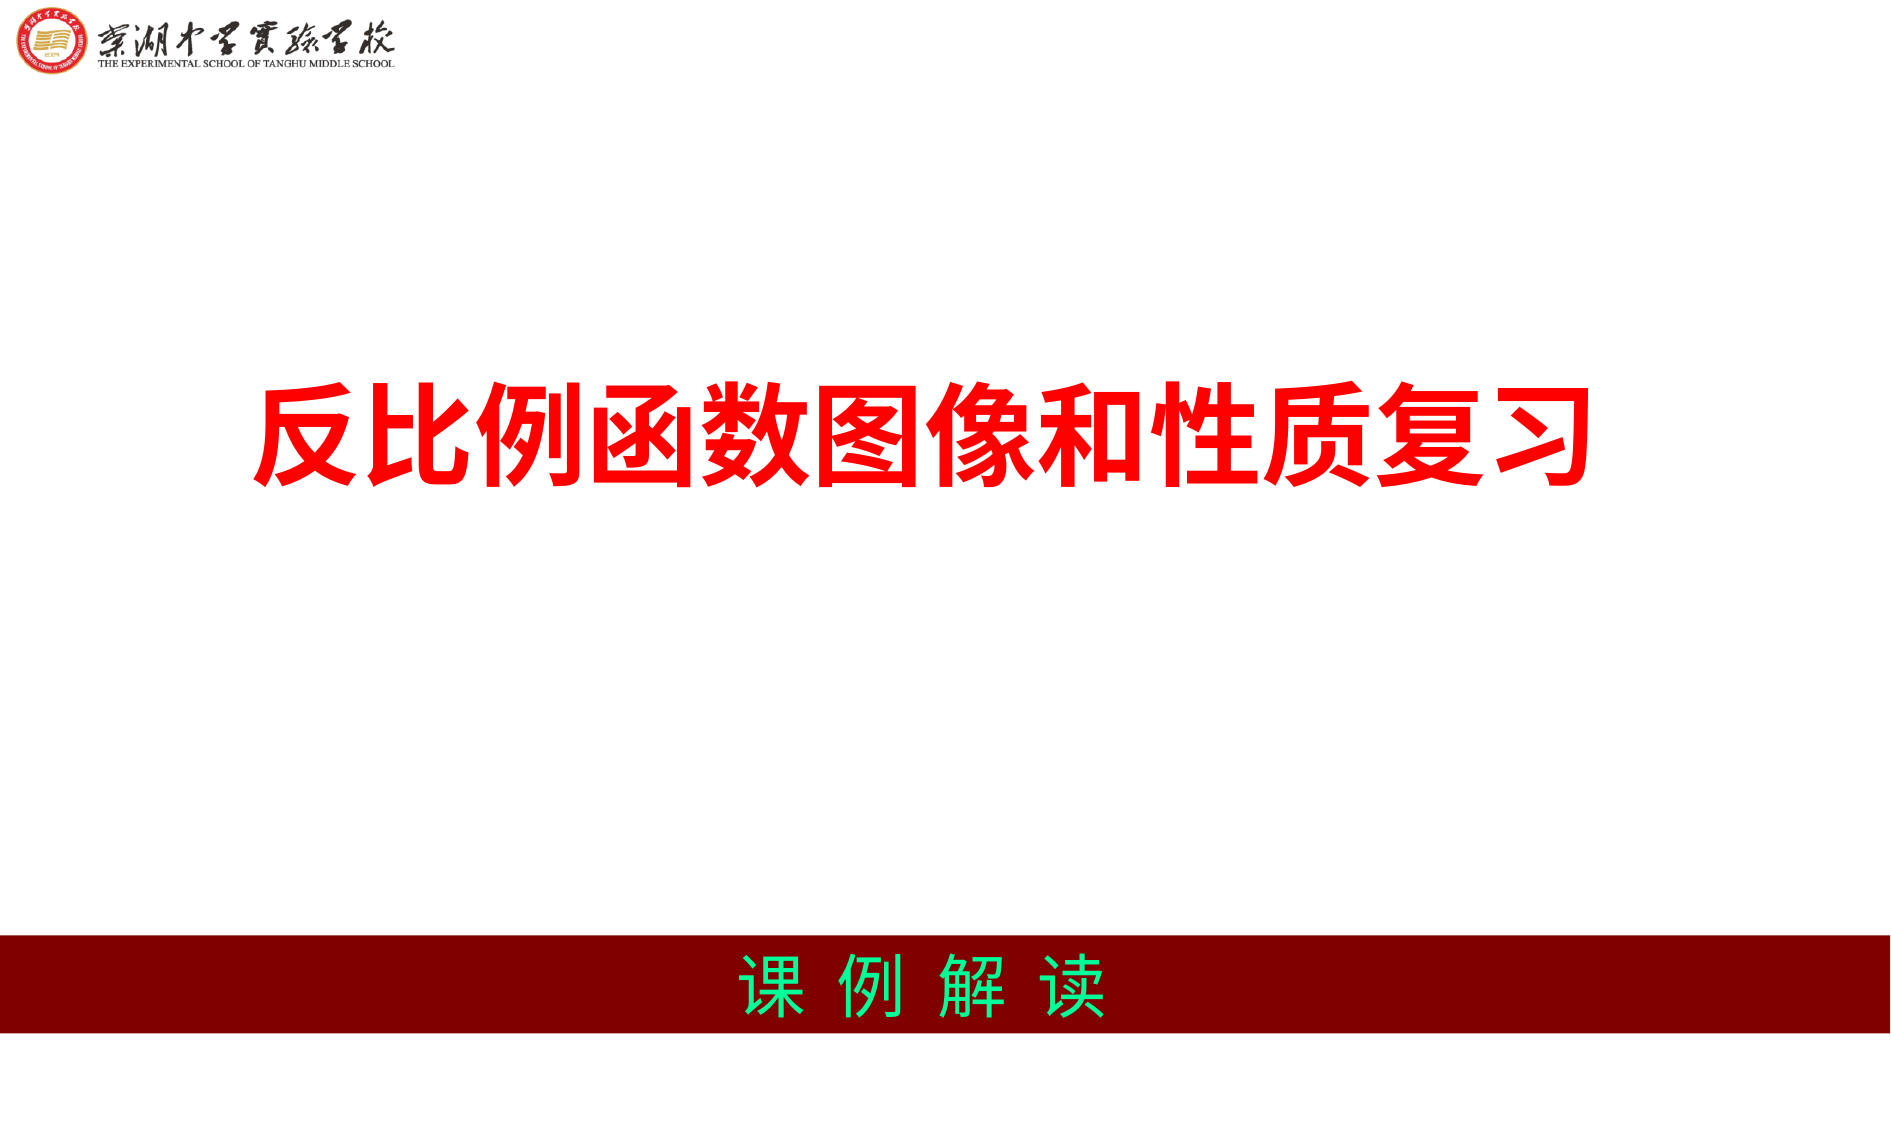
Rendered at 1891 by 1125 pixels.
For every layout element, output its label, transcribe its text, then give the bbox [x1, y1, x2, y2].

picture [0, 0, 444, 83]
text_box 课 例 解 读 [0, 935, 1891, 1034]
text_box 反比例函数图像和性质复习 [163, 357, 1685, 507]
